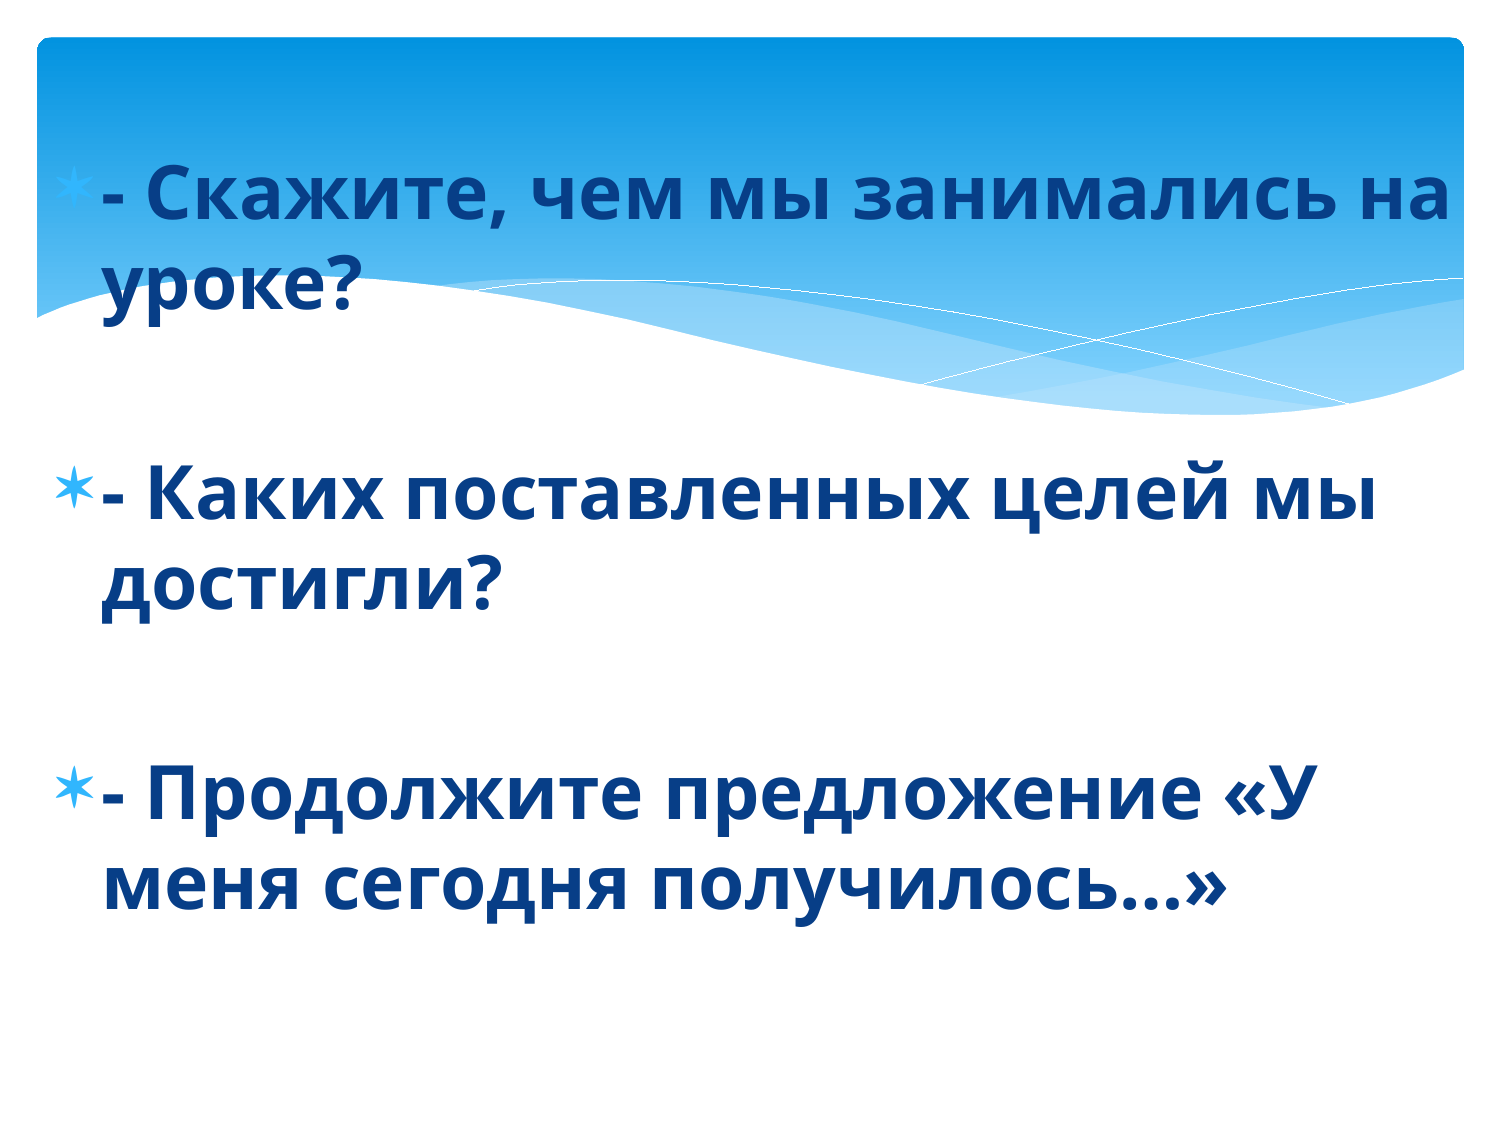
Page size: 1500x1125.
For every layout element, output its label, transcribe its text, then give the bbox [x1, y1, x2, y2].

list - Скажите, чем мы занимались на уроке? - Каких поставленных целей мы достигли? - Продолжите предложение «У меня сегодня получилось…» [40, 136, 1471, 1006]
